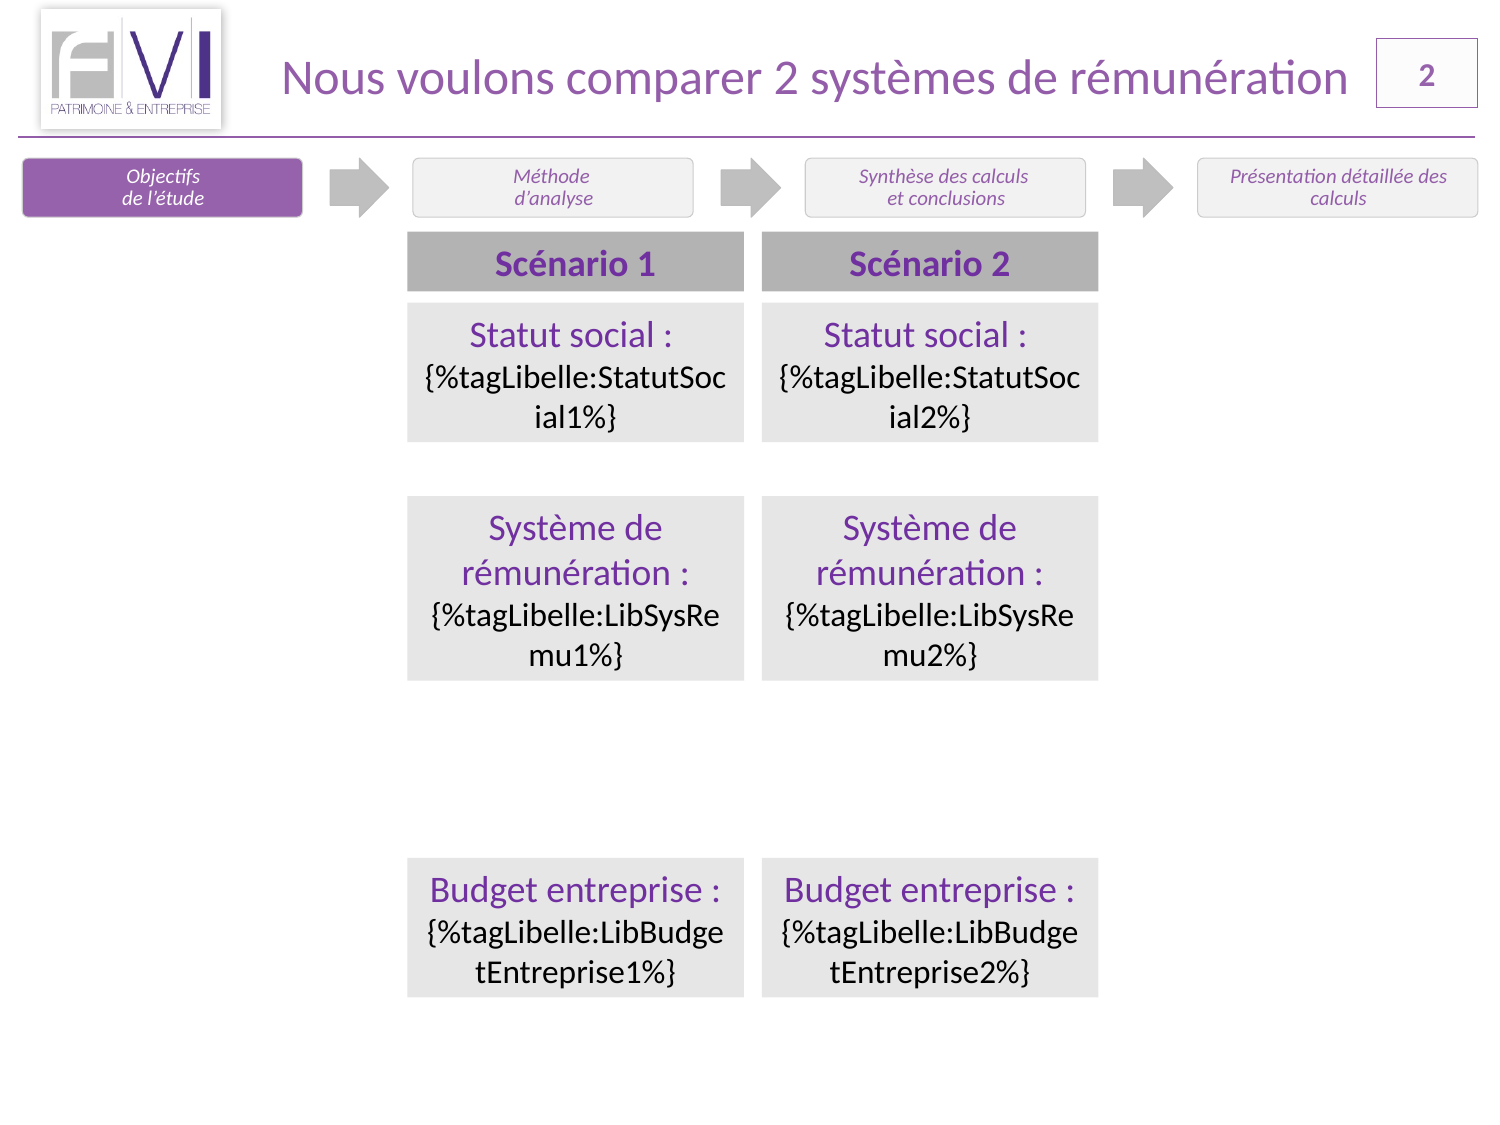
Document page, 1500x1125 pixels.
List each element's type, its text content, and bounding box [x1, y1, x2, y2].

text_box Scénario 1 [407, 231, 744, 292]
title Nous voulons comparer 2 systèmes de rémunération [242, 19, 1365, 130]
text_box Scénario 2 [761, 231, 1099, 292]
text_box Système de rémunération : {%tagLibelle:LibSysRemu1%} [407, 496, 745, 681]
text_box Statut social : {%tagLibelle:StatutSocial1%} [407, 302, 744, 443]
text_box Budget entreprise : {%tagLibelle:LibBudgetEntreprise2%} [761, 857, 1099, 998]
text_box Système de rémunération : {%tagLibelle:LibSysRemu2%} [761, 496, 1099, 681]
text_box Statut social : {%tagLibelle:StatutSocial2%} [761, 302, 1099, 443]
text_box Budget entreprise : {%tagLibelle:LibBudgetEntreprise1%} [407, 857, 744, 998]
picture [41, 9, 221, 130]
